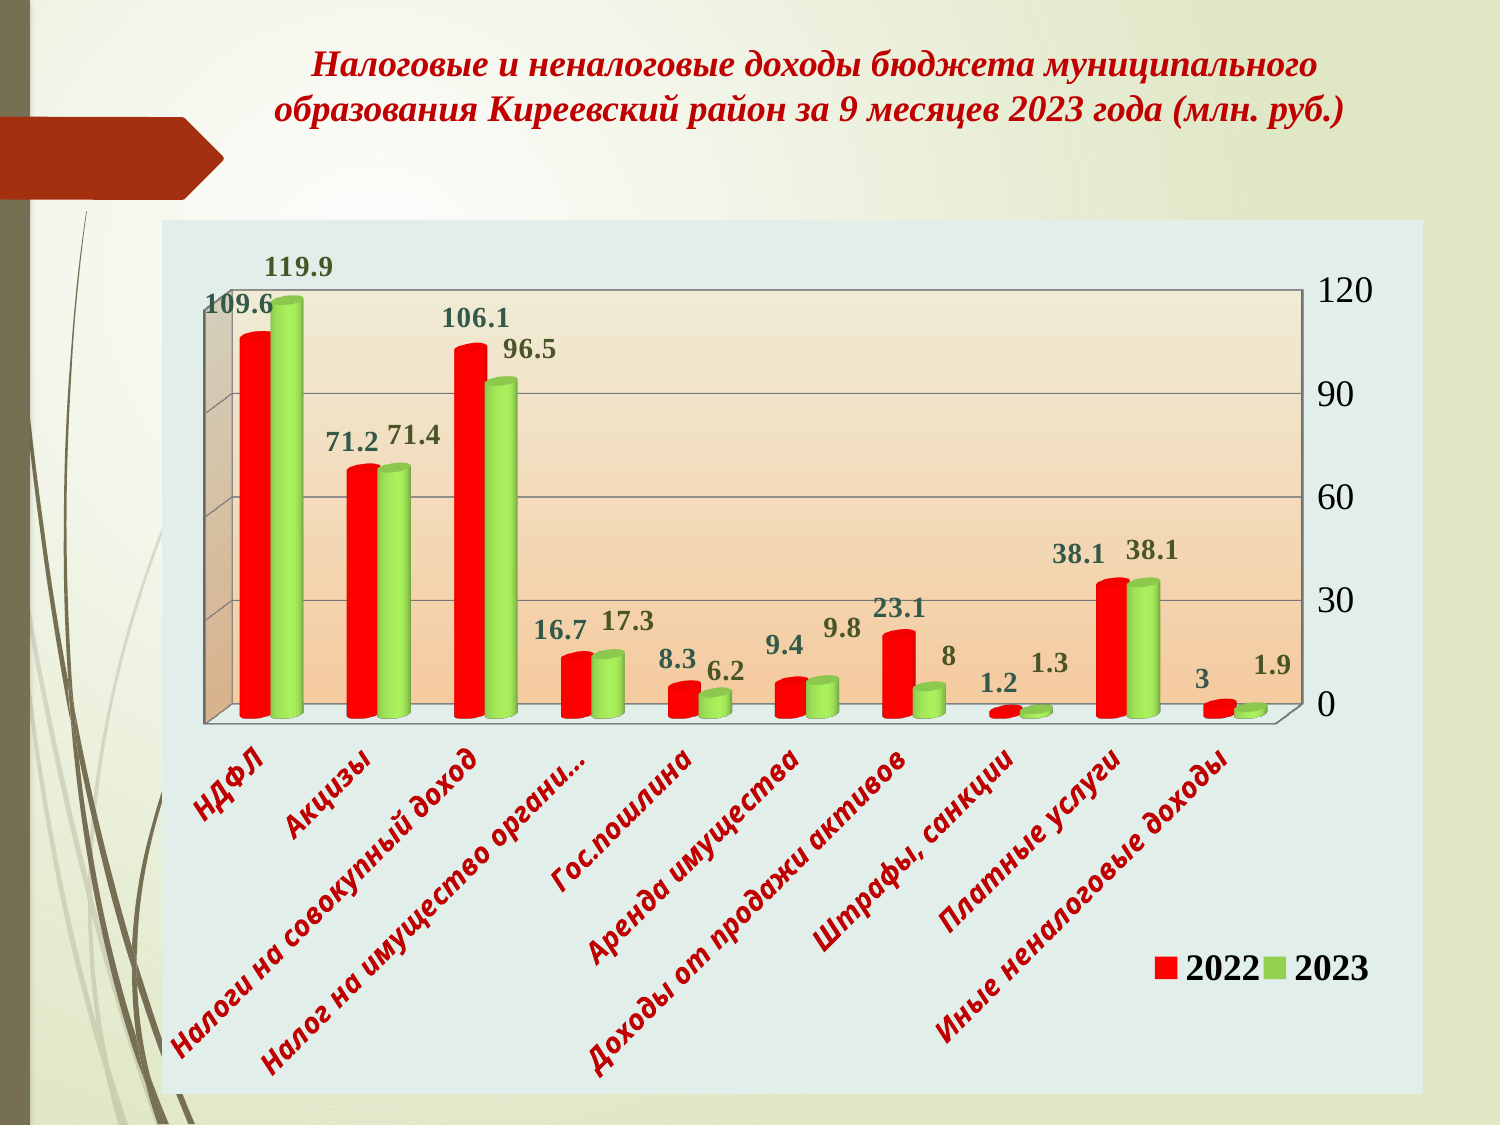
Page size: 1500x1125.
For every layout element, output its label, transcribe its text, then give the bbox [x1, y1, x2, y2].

chart [159, 219, 1424, 1095]
title Налоговые и неналоговые доходы бюджета муниципального образования Киреевский район за 9 месяцев 2023 года (млн. руб.) [242, 30, 1388, 173]
